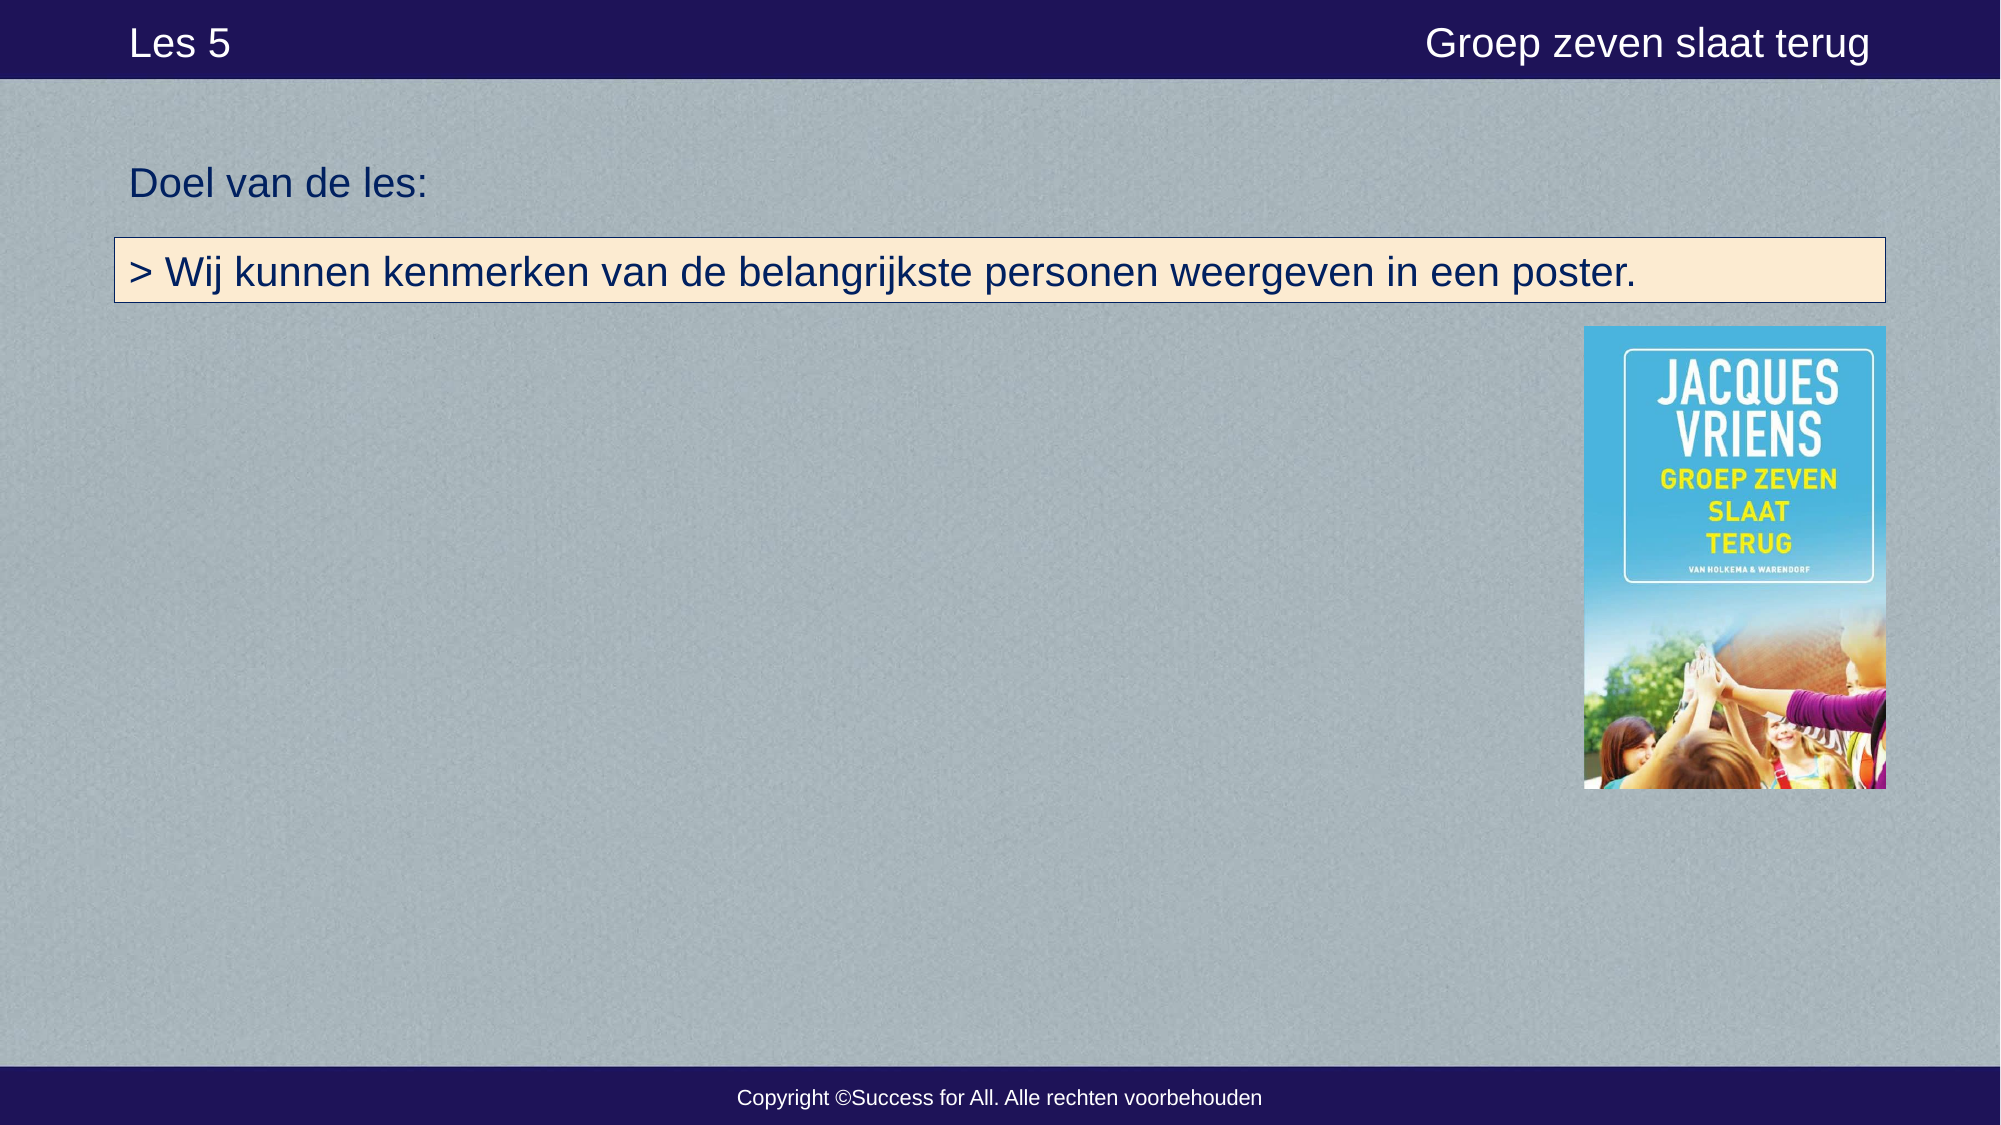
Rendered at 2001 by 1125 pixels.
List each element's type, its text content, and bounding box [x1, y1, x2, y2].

text_box Doel van de les: [113, 148, 1635, 214]
text_box Copyright ©Success for All. Alle rechten voorbehouden [0, 1076, 2000, 1125]
text_box Groep zeven slaat terug [999, 8, 1886, 73]
picture [0, 0, 2001, 1125]
text_box Les 5 [114, 8, 354, 73]
text_box > Wij kunnen kenmerken van de belangrijkste personen weergeven in een poster. [114, 237, 1886, 303]
